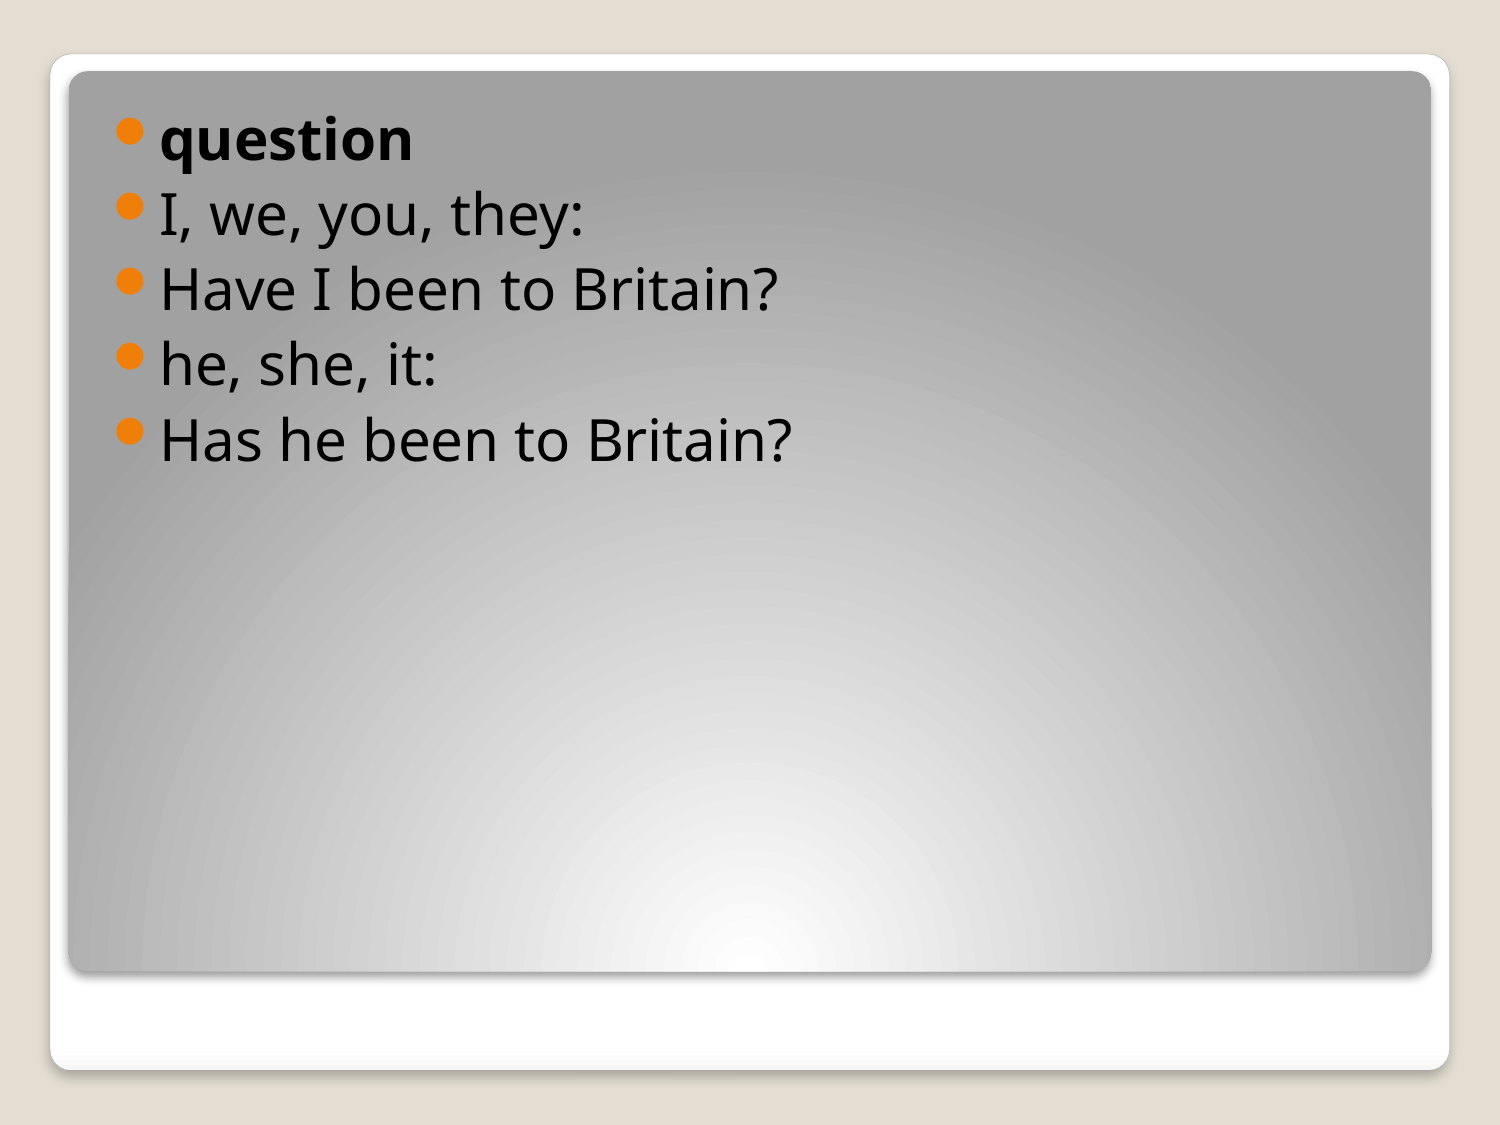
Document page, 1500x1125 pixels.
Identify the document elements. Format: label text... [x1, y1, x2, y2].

list question I, we, you, they: Have I been to Britain? he, she, it: Has he been to Britain? [82, 86, 1425, 774]
